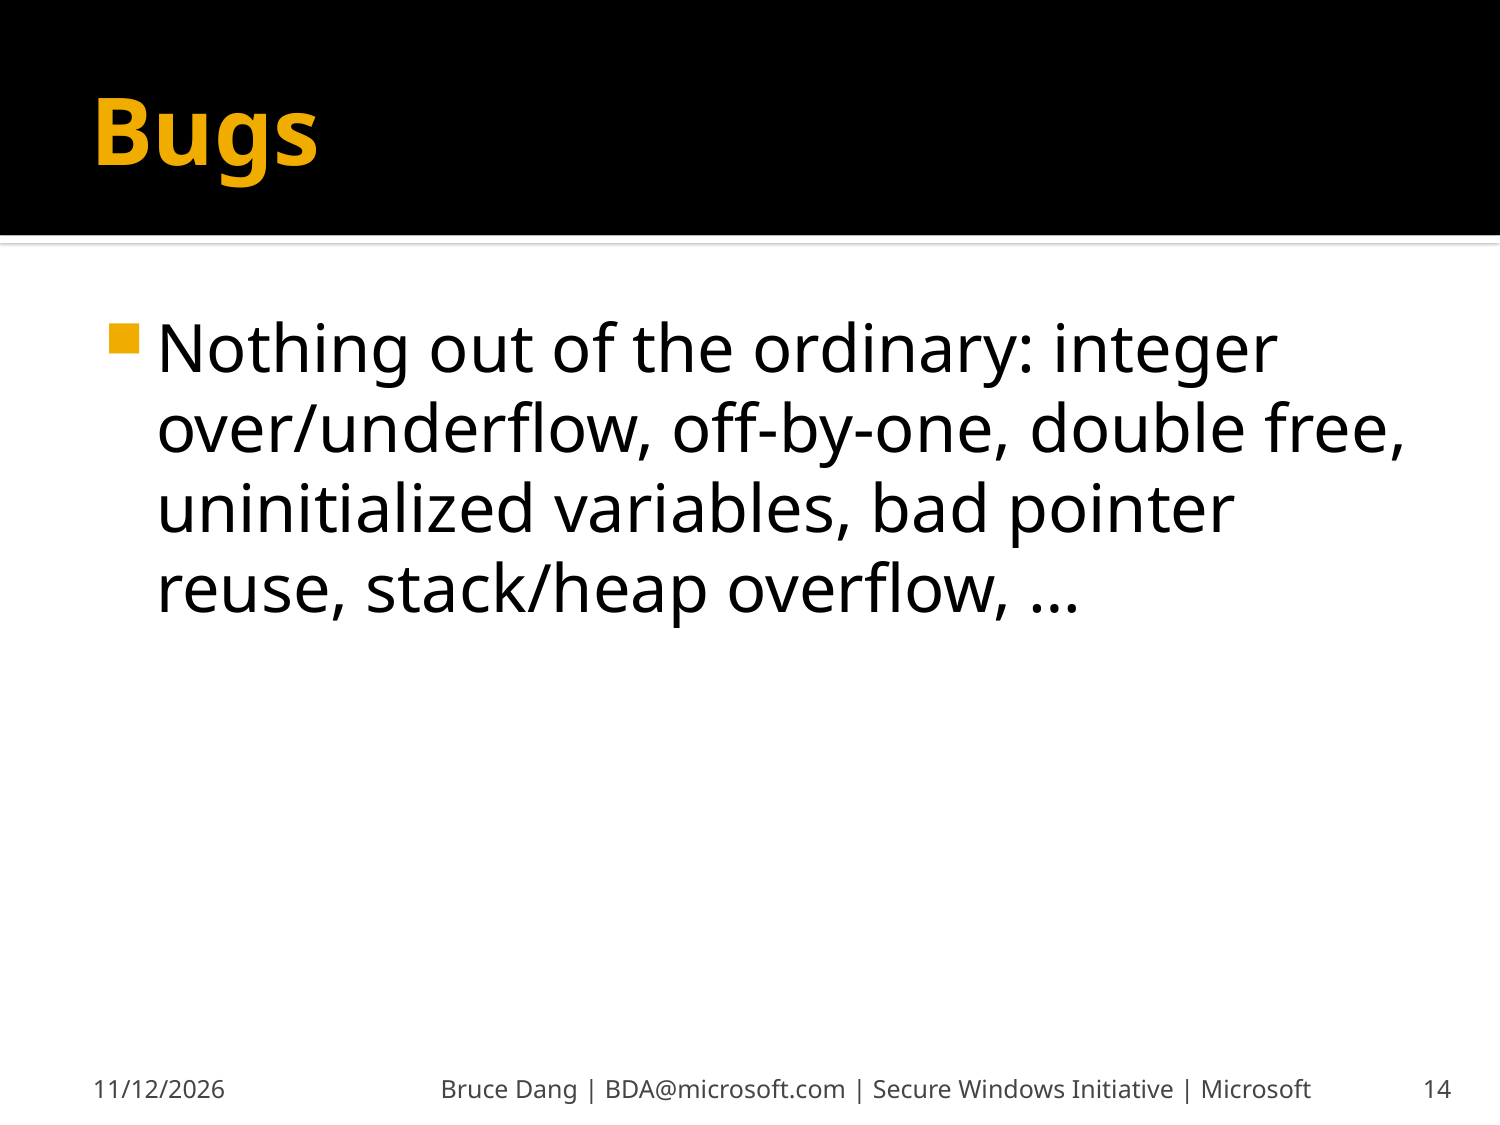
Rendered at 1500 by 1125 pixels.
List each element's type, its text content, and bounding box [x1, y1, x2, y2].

footer Bruce Dang | BDA@microsoft.com | Secure Windows Initiative | Microsoft [433, 1062, 1337, 1108]
list Nothing out of the ordinary: integer over/underflow, off-by-one, double free, uninitialized variables, bad pointer reuse, stack/heap overflow, … [75, 291, 1425, 1050]
slide_number 14 [1345, 1062, 1467, 1108]
title Bugs [75, 25, 1425, 231]
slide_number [75, 1062, 425, 1108]
